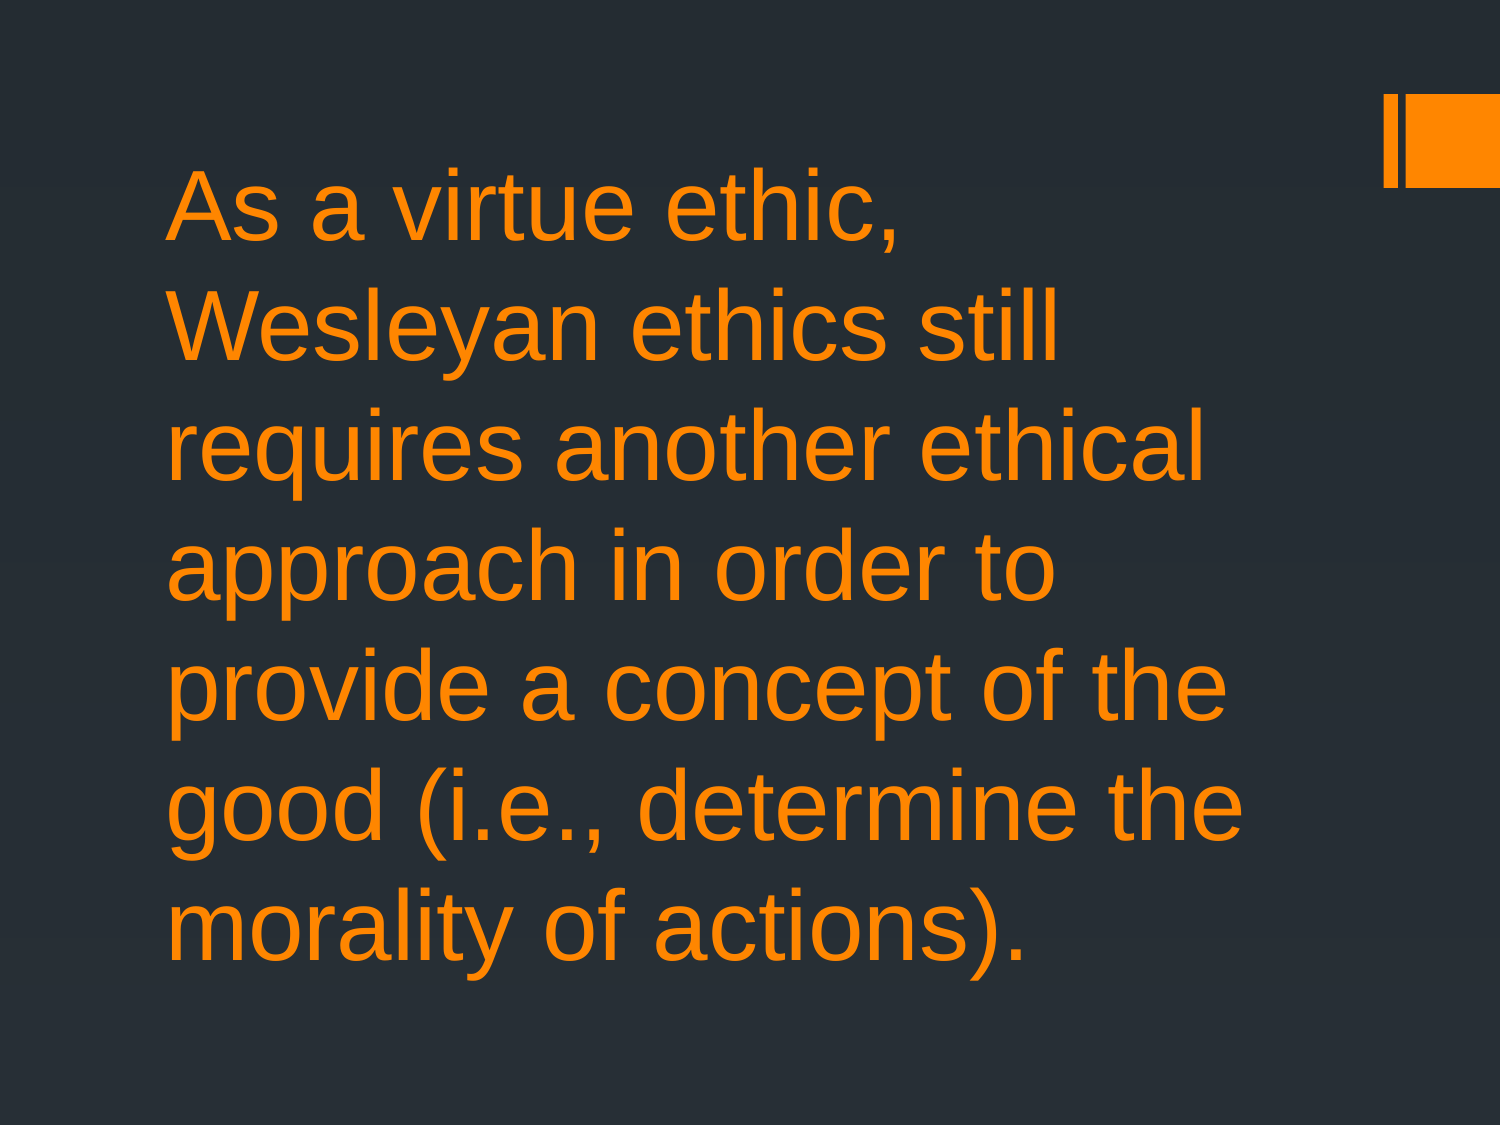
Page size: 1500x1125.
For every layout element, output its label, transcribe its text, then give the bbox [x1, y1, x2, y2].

title As a virtue ethic, Wesleyan ethics still requires another ethical approach in order to provide a concept of the good (i.e., determine the morality of actions). [150, 112, 1350, 988]
